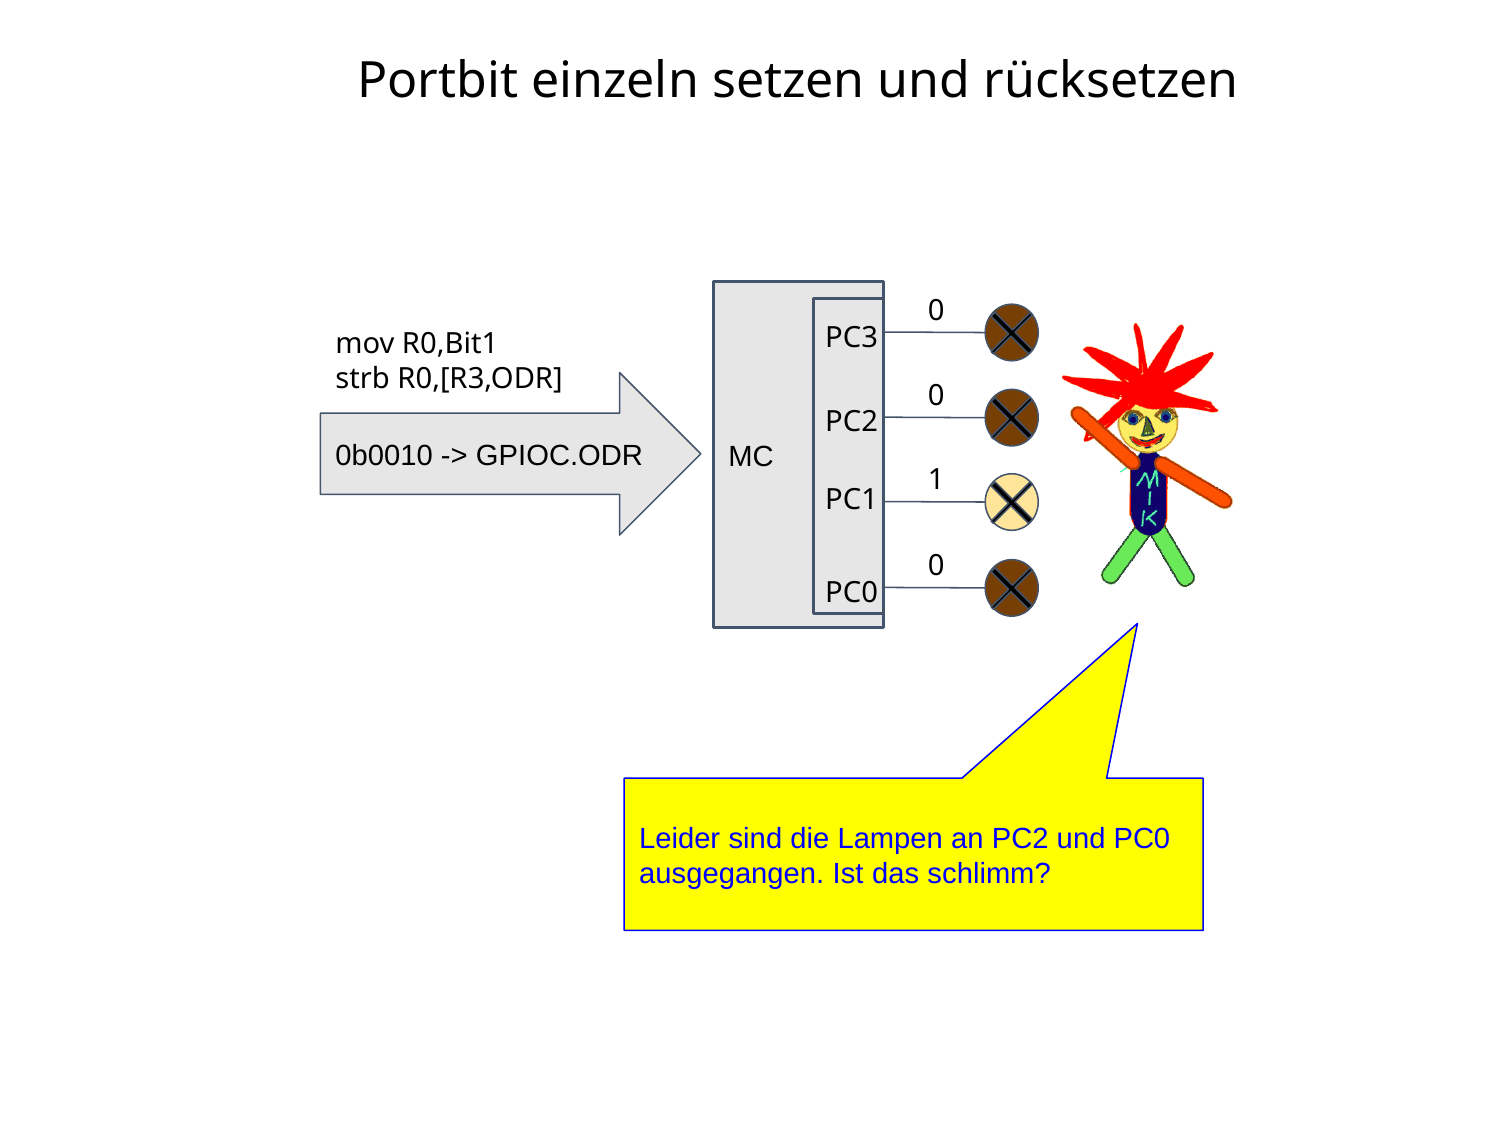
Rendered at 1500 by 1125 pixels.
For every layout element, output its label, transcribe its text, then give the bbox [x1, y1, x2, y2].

text_box Leider sind die Lampen an PC2 und PC0 ausgegangen. Ist das schlimm? [624, 623, 1204, 931]
title Portbit einzeln setzen und rücksetzen [160, 41, 1436, 116]
text_box MC [713, 281, 877, 628]
text_box mov R0,Bit1 strb R0,[R3,ODR] [320, 309, 597, 405]
text_box 0b0010 -> GPIOC.ODR [320, 372, 701, 536]
text_box [813, 298, 877, 614]
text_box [882, 531, 1051, 628]
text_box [882, 275, 1051, 360]
picture [1049, 313, 1241, 595]
text_box PC0 [810, 558, 877, 617]
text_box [882, 445, 1044, 530]
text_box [882, 360, 1044, 444]
